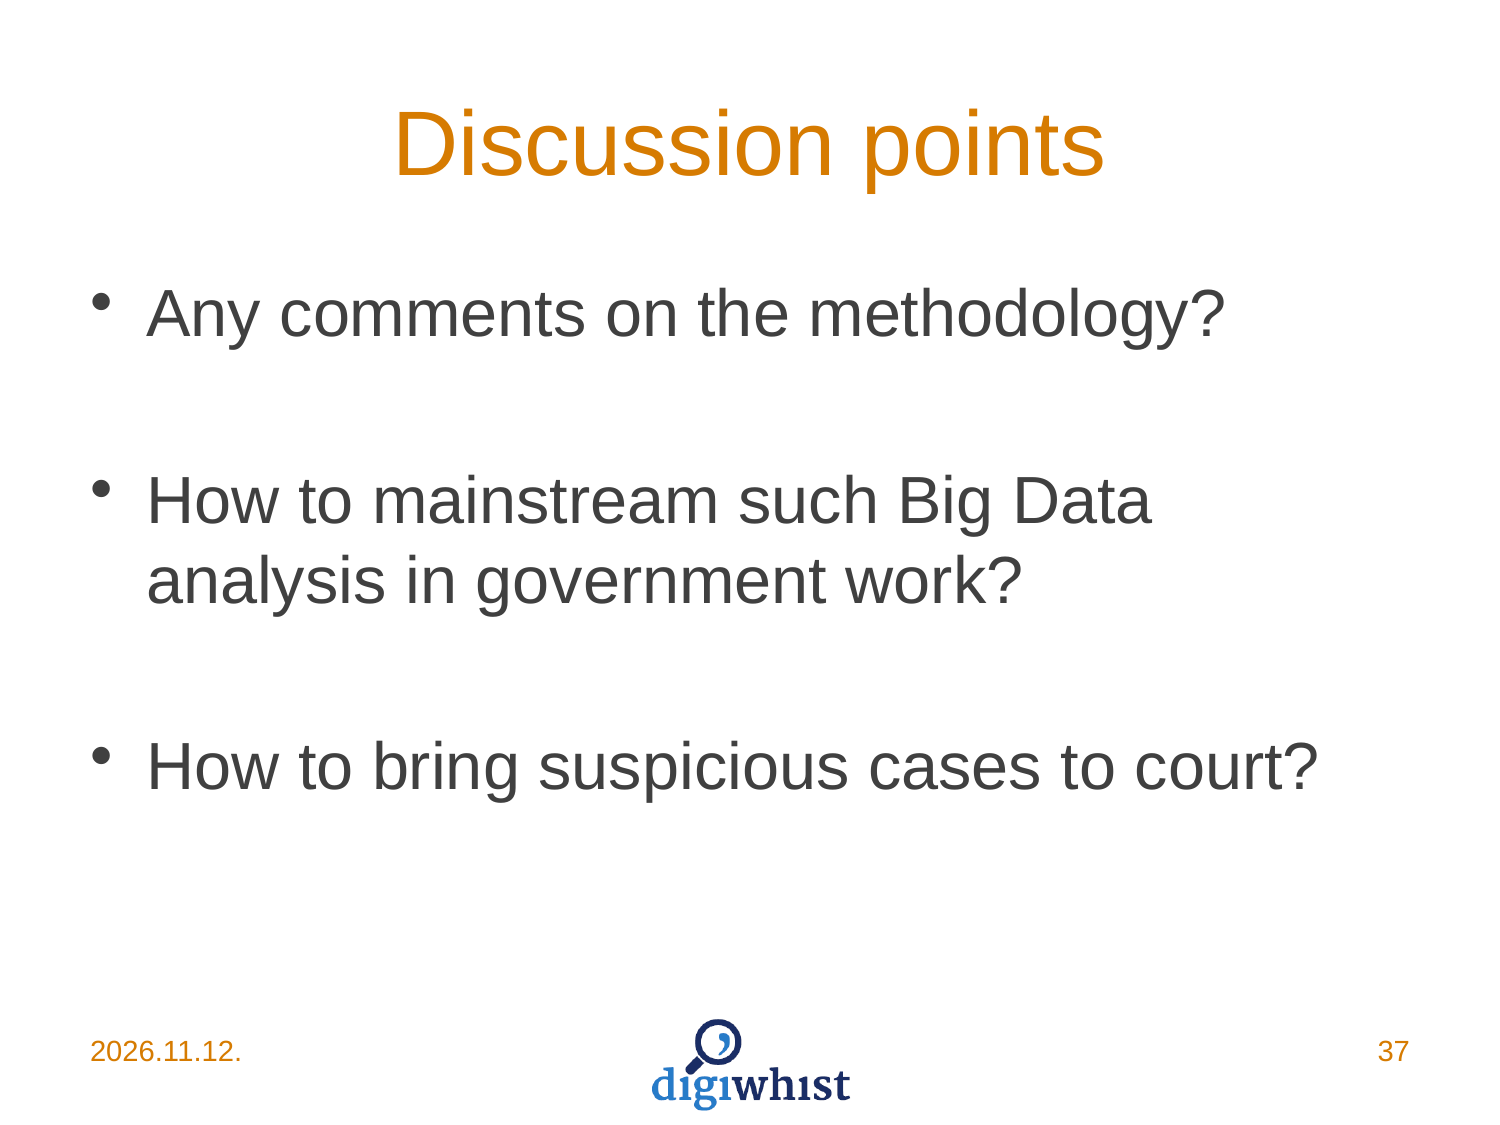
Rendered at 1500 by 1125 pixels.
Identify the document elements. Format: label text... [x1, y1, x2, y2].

title Discussion points [75, 45, 1425, 233]
slide_number 37 [1074, 1024, 1426, 1103]
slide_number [74, 1024, 426, 1103]
picture [642, 1012, 858, 1115]
list Any comments on the methodology? How to mainstream such Big Data analysis in government work? How to bring suspicious cases to court? [75, 262, 1425, 1005]
